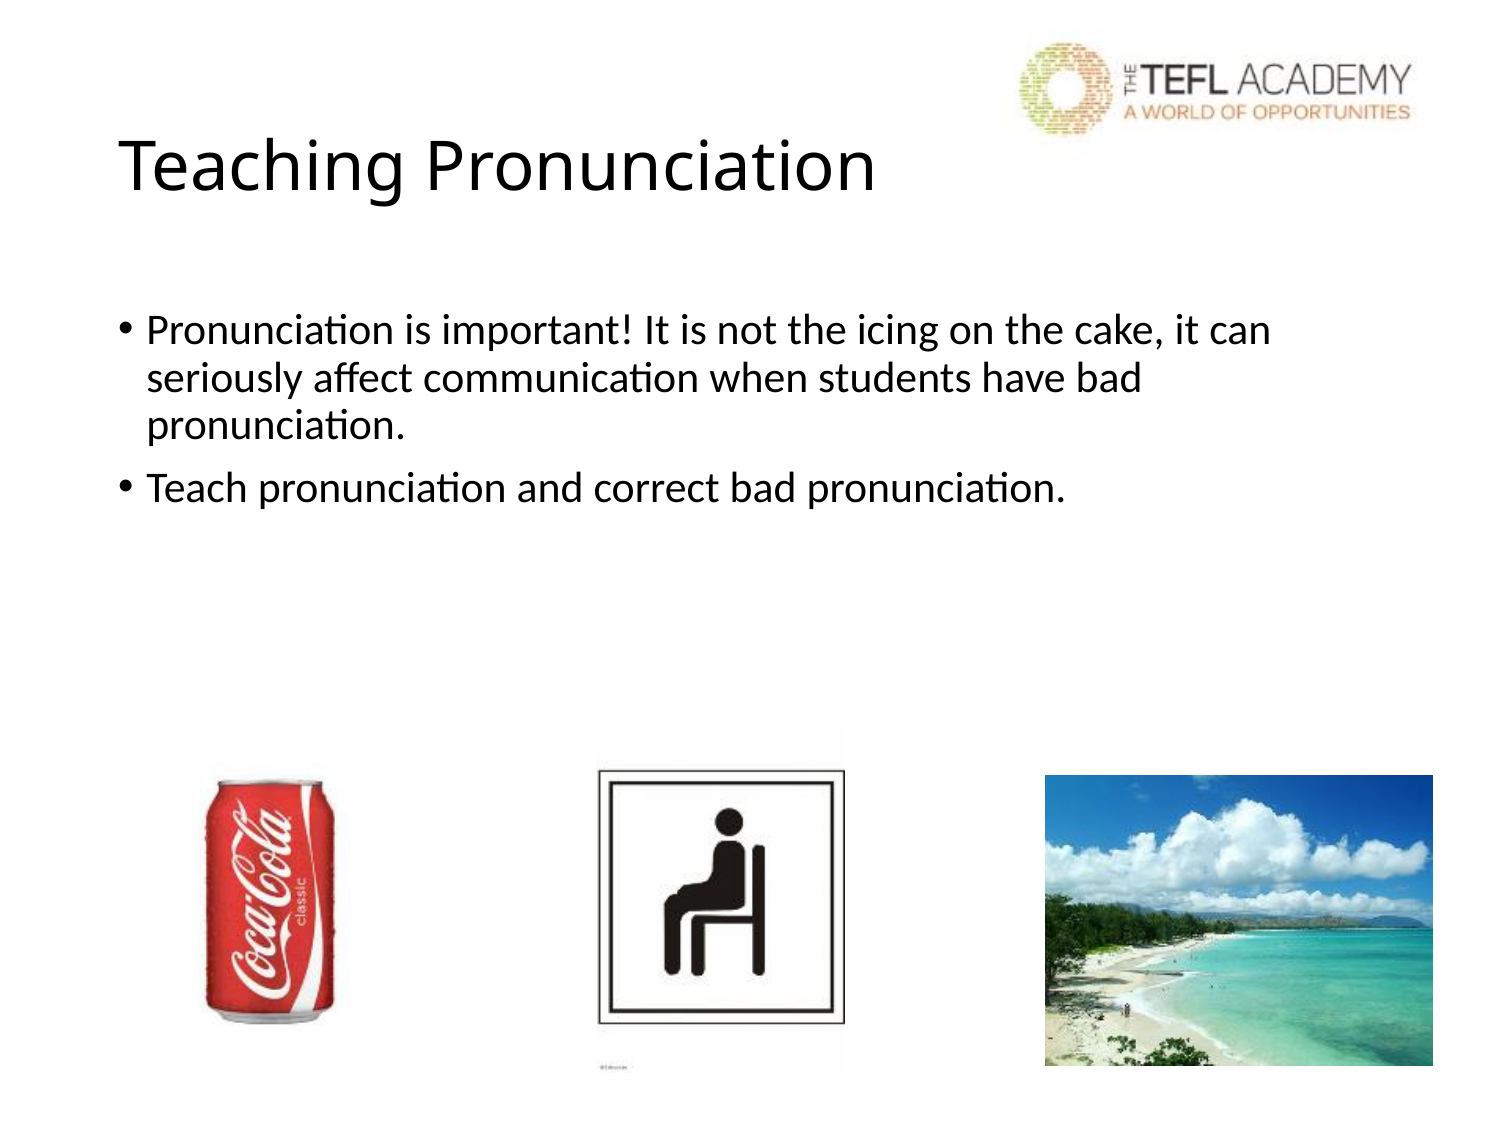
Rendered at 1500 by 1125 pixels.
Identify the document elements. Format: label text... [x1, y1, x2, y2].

picture [100, 763, 443, 1037]
title Teaching Pronunciation [103, 59, 1397, 278]
list Pronunciation is important! It is not the icing on the cake, it can seriously affect communication when students have bad pronunciation. Teach pronunciation and correct bad pronunciation. [103, 299, 1397, 1014]
picture [596, 722, 845, 1073]
picture [1002, 30, 1446, 157]
picture [1045, 775, 1433, 1066]
